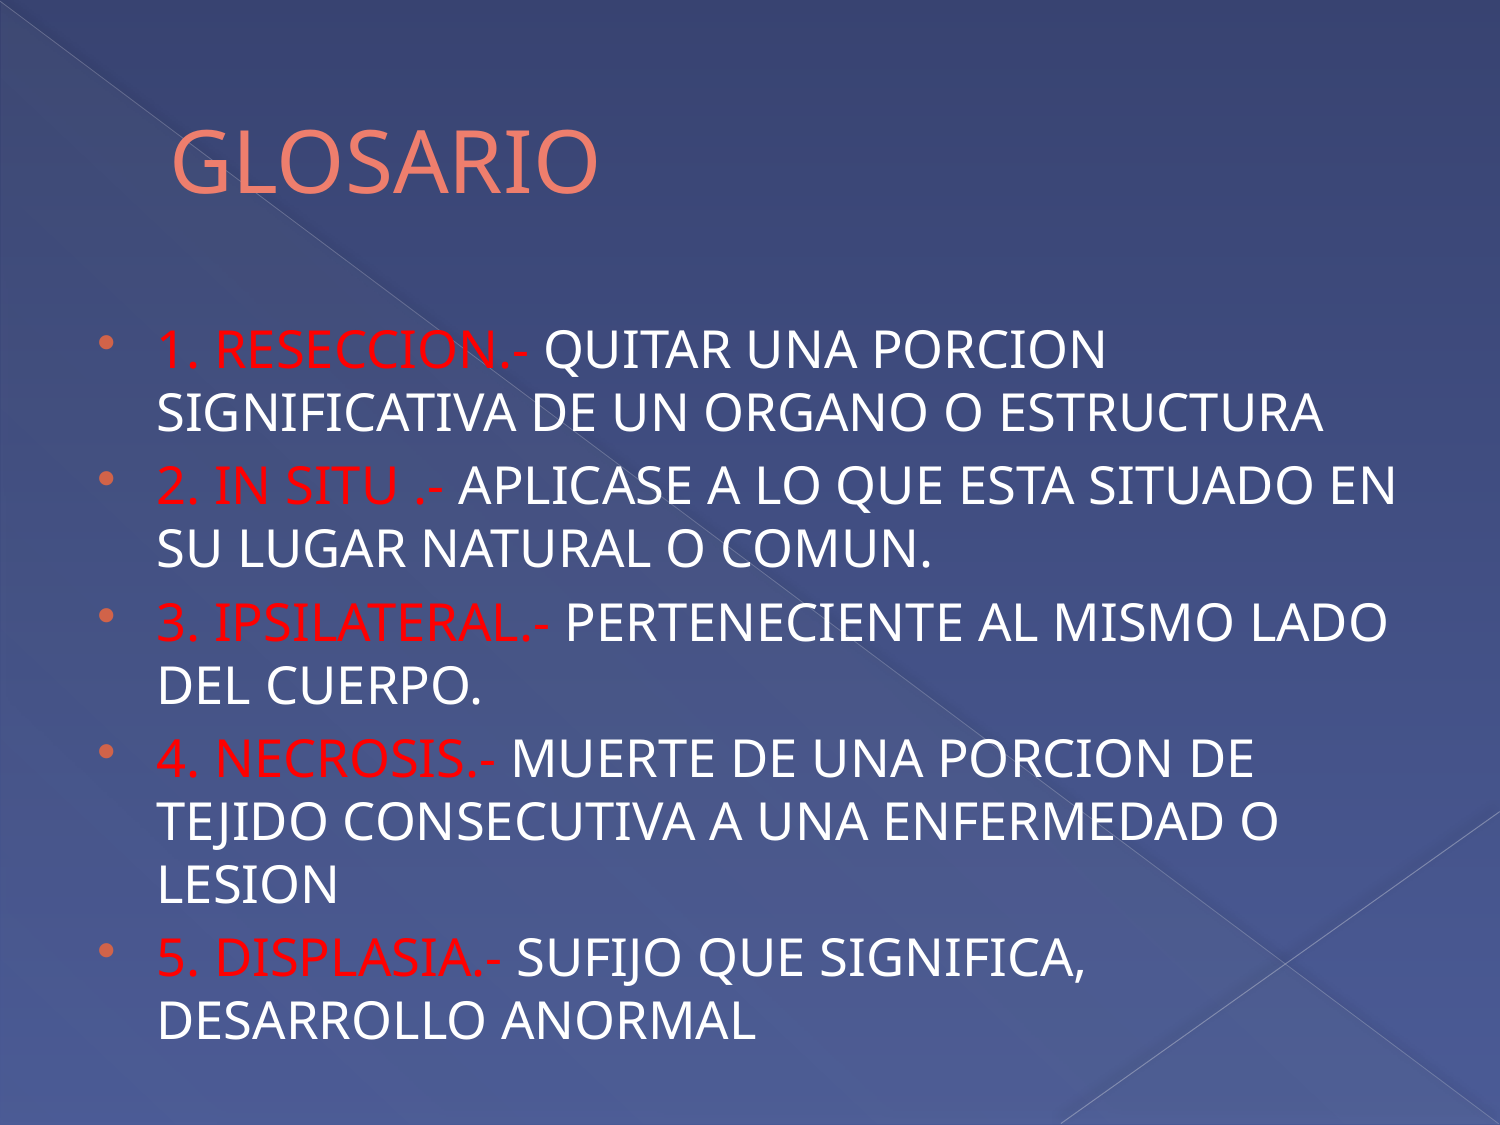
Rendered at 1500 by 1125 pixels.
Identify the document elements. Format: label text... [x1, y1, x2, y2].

list 1. RESECCION.- QUITAR UNA PORCION SIGNIFICATIVA DE UN ORGANO O ESTRUCTURA 2. IN SITU .- APLICASE A LO QUE ESTA SITUADO EN SU LUGAR NATURAL O COMUN. 3. IPSILATERAL.- PERTENECIENTE AL MISMO LADO DEL CUERPO. 4. NECROSIS.- MUERTE DE UNA PORCION DE TEJIDO CONSECUTIVA A UNA ENFERMEDAD O LESION 5. DISPLASIA.- SUFIJO QUE SIGNIFICA, DESARROLLO ANORMAL [75, 308, 1425, 1059]
title GLOSARIO [75, 43, 1425, 274]
